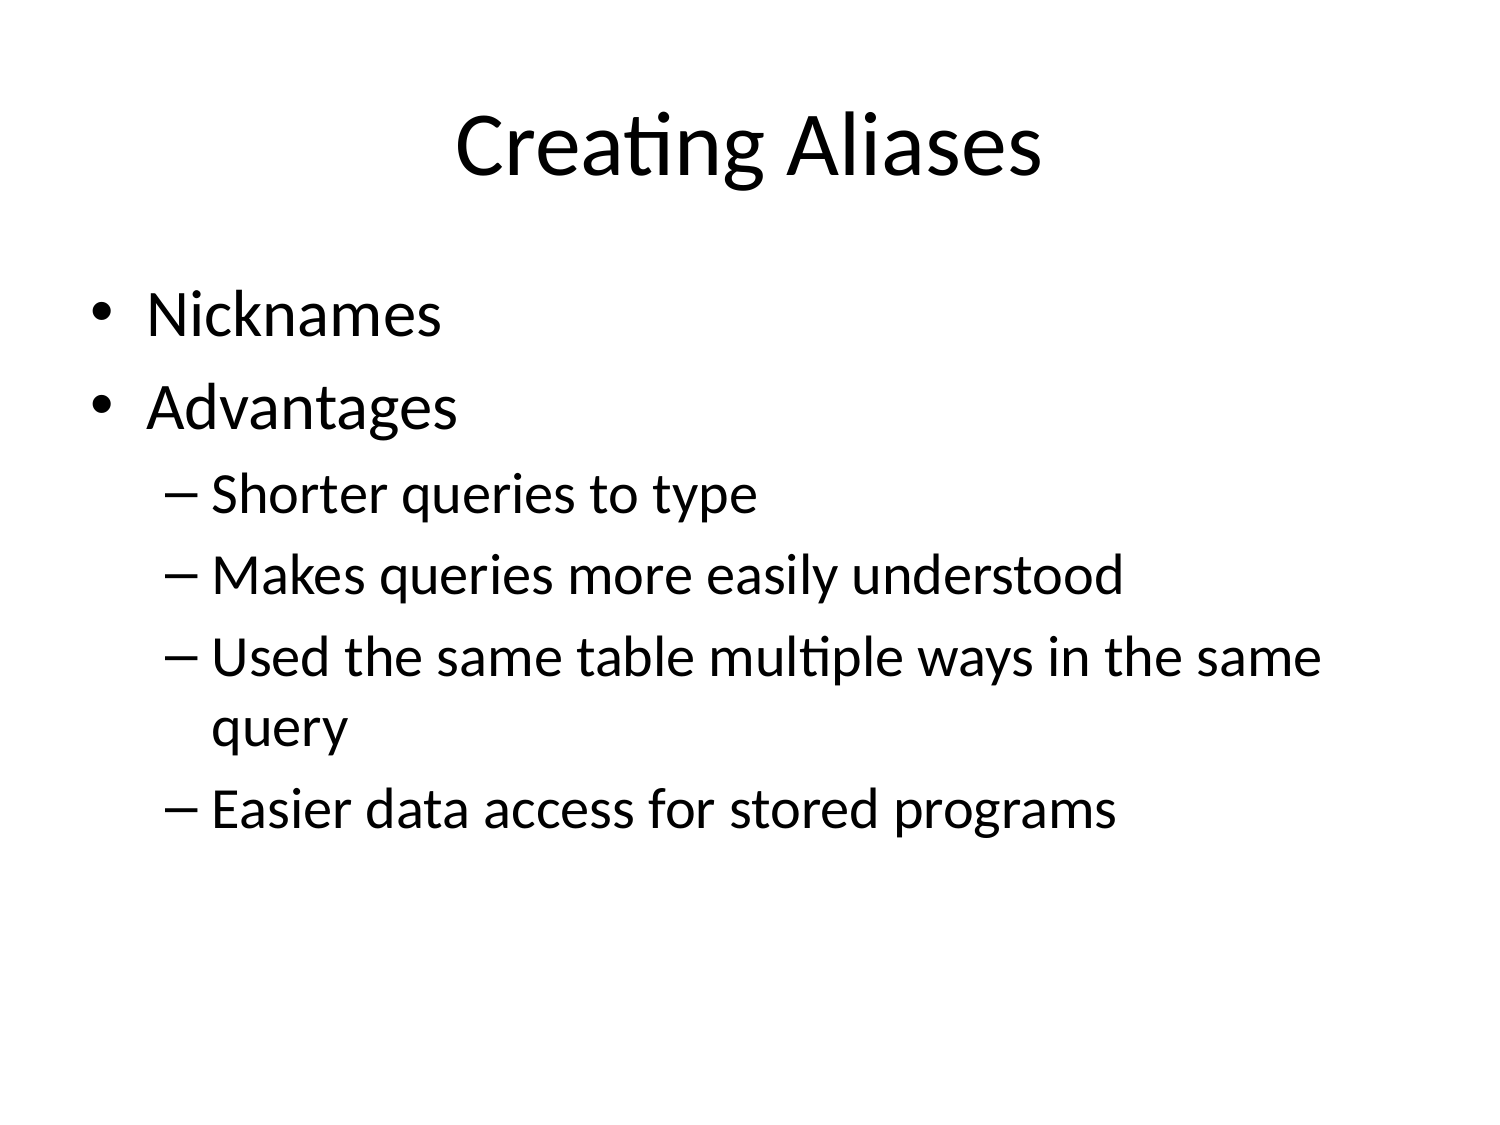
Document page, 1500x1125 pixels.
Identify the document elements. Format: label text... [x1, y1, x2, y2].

list Nicknames Advantages Shorter queries to type Makes queries more easily understood Used the same table multiple ways in the same query Easier data access for stored programs [75, 262, 1425, 1005]
title Creating Aliases [75, 45, 1425, 233]
